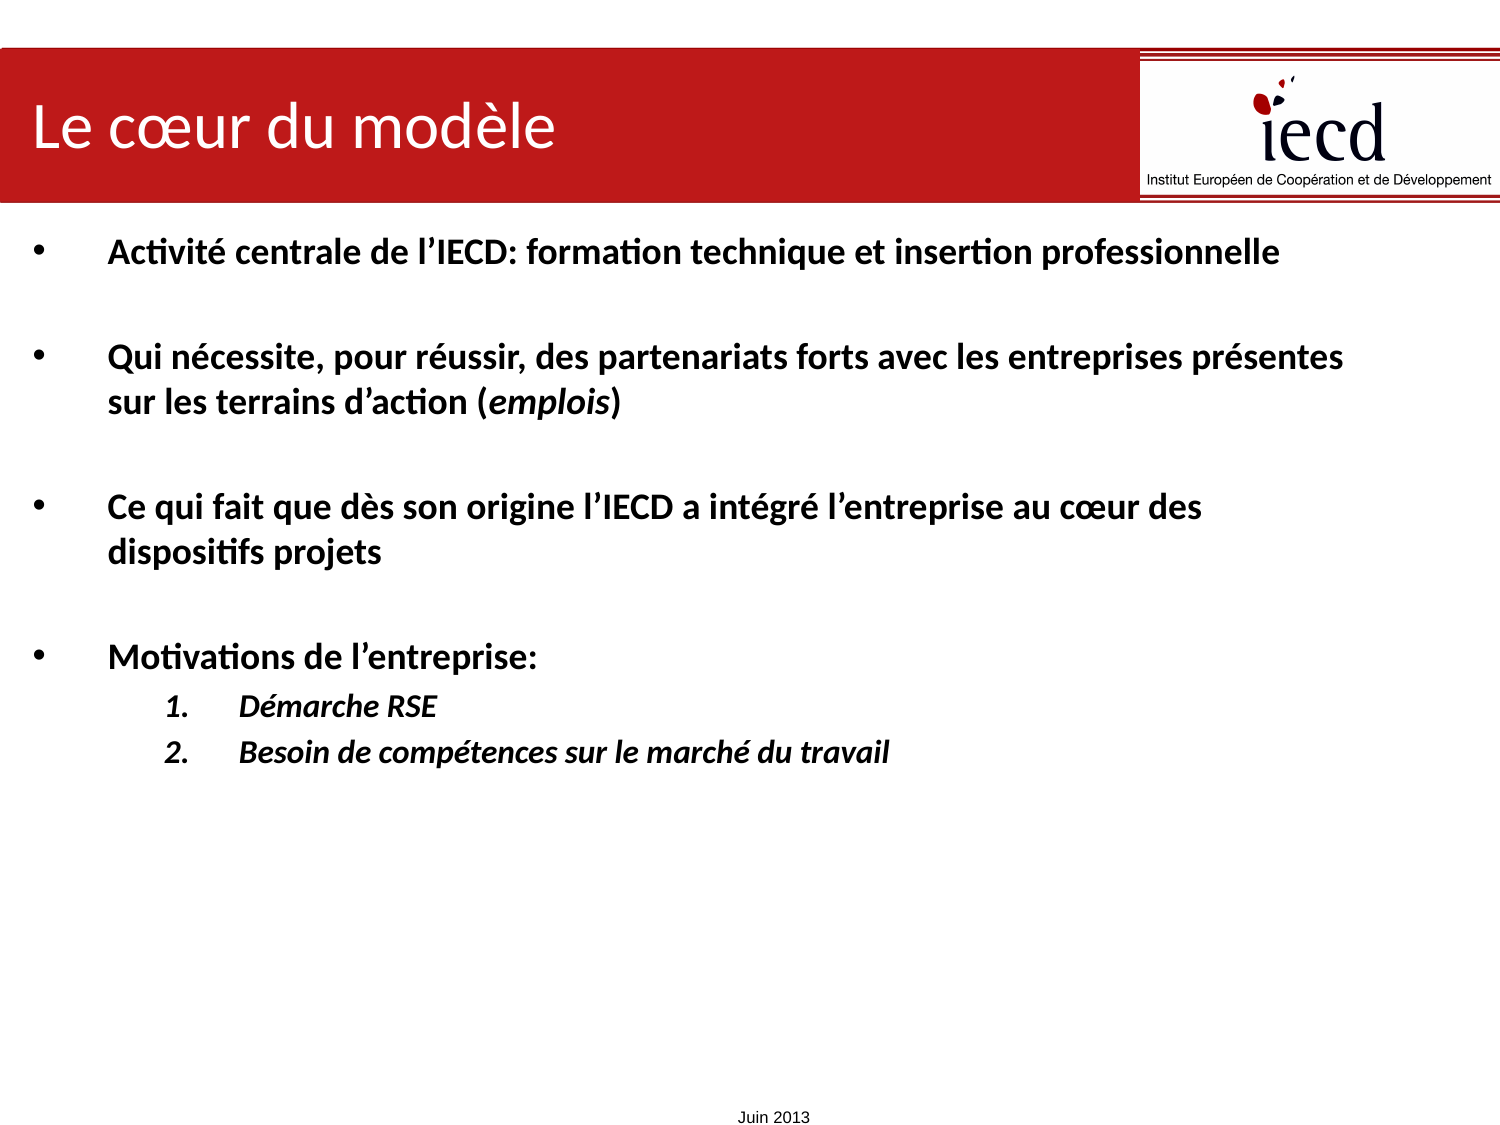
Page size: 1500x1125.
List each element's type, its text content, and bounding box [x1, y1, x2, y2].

title Le cœur du modèle [17, 42, 1427, 202]
list Activité centrale de l’IECD: formation technique et insertion professionnelle Qui nécessite, pour réussir, des partenariats forts avec les entreprises présentes sur les terrains d’action (emplois) Ce qui fait que dès son origine l’IECD a intégré l’entreprise au cœur des dispositifs projets Motivations de l’entreprise: Démarche RSE Besoin de compétences sur le marché du travail [17, 219, 1368, 1094]
picture [1427, 66, 1500, 194]
